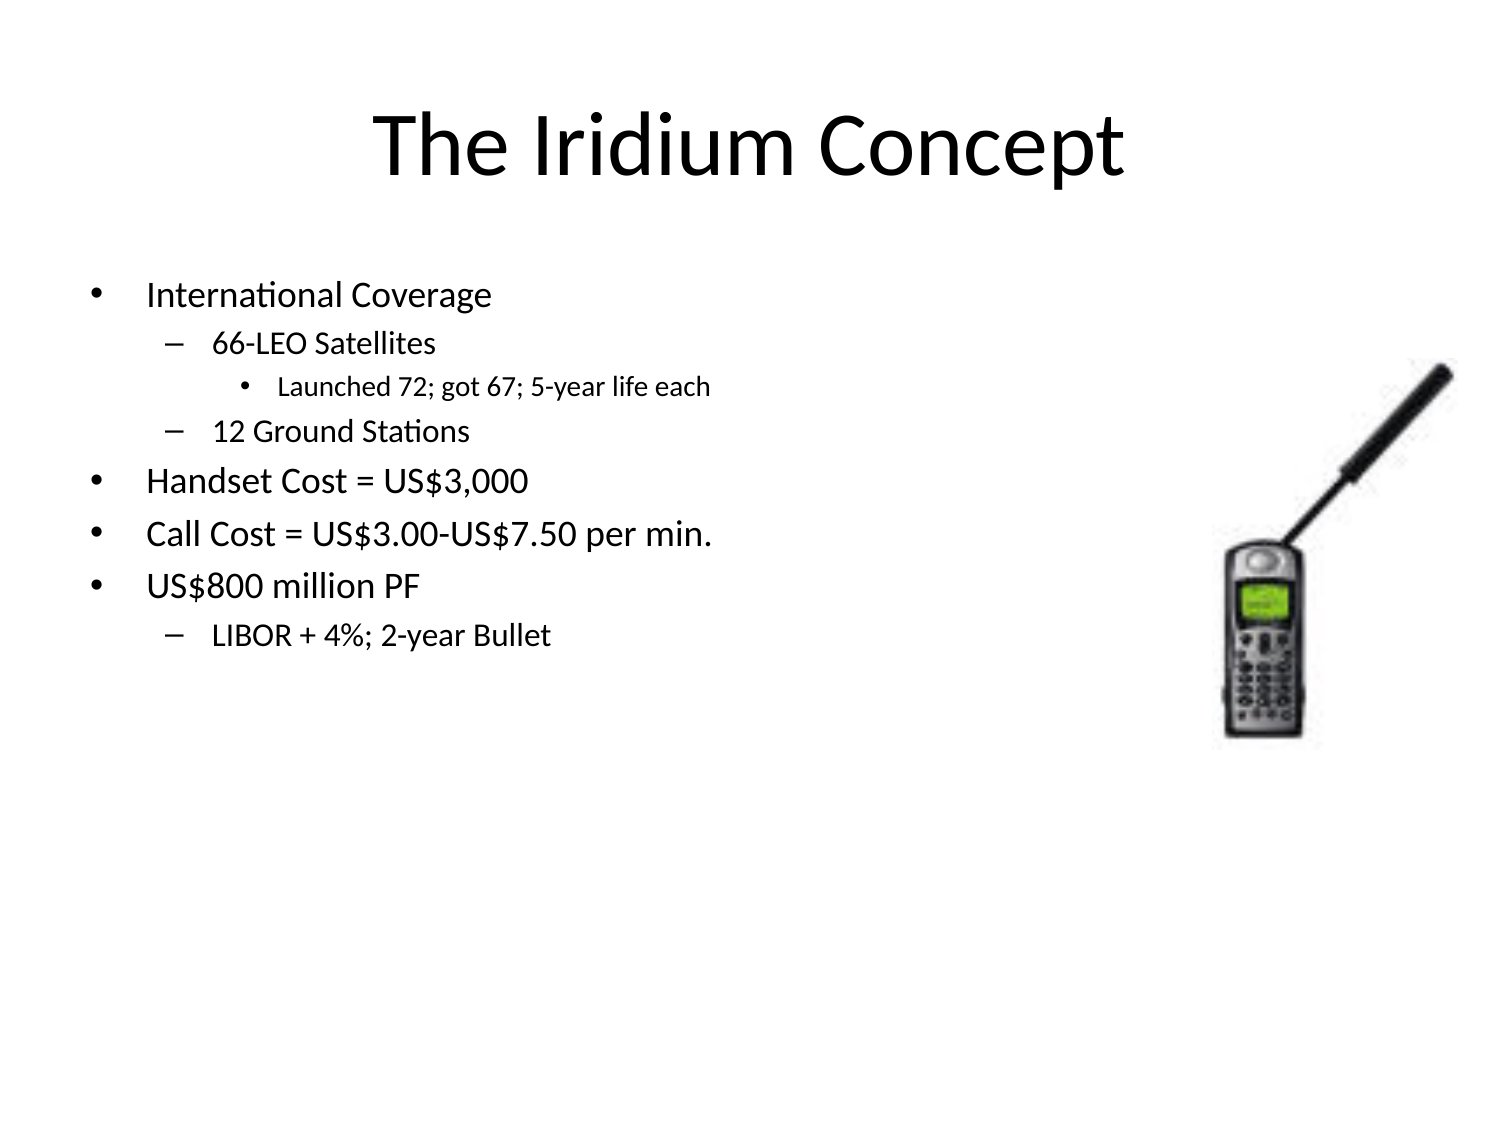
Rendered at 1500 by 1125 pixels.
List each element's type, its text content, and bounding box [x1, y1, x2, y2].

list International Coverage 66-LEO Satellites Launched 72; got 67; 5-year life each 12 Ground Stations Handset Cost = US$3,000 Call Cost = US$3.00-US$7.50 per min. US$800 million PF LIBOR + 4%; 2-year Bullet [75, 262, 1425, 1005]
picture [1212, 358, 1458, 751]
title The Iridium Concept [75, 45, 1425, 233]
